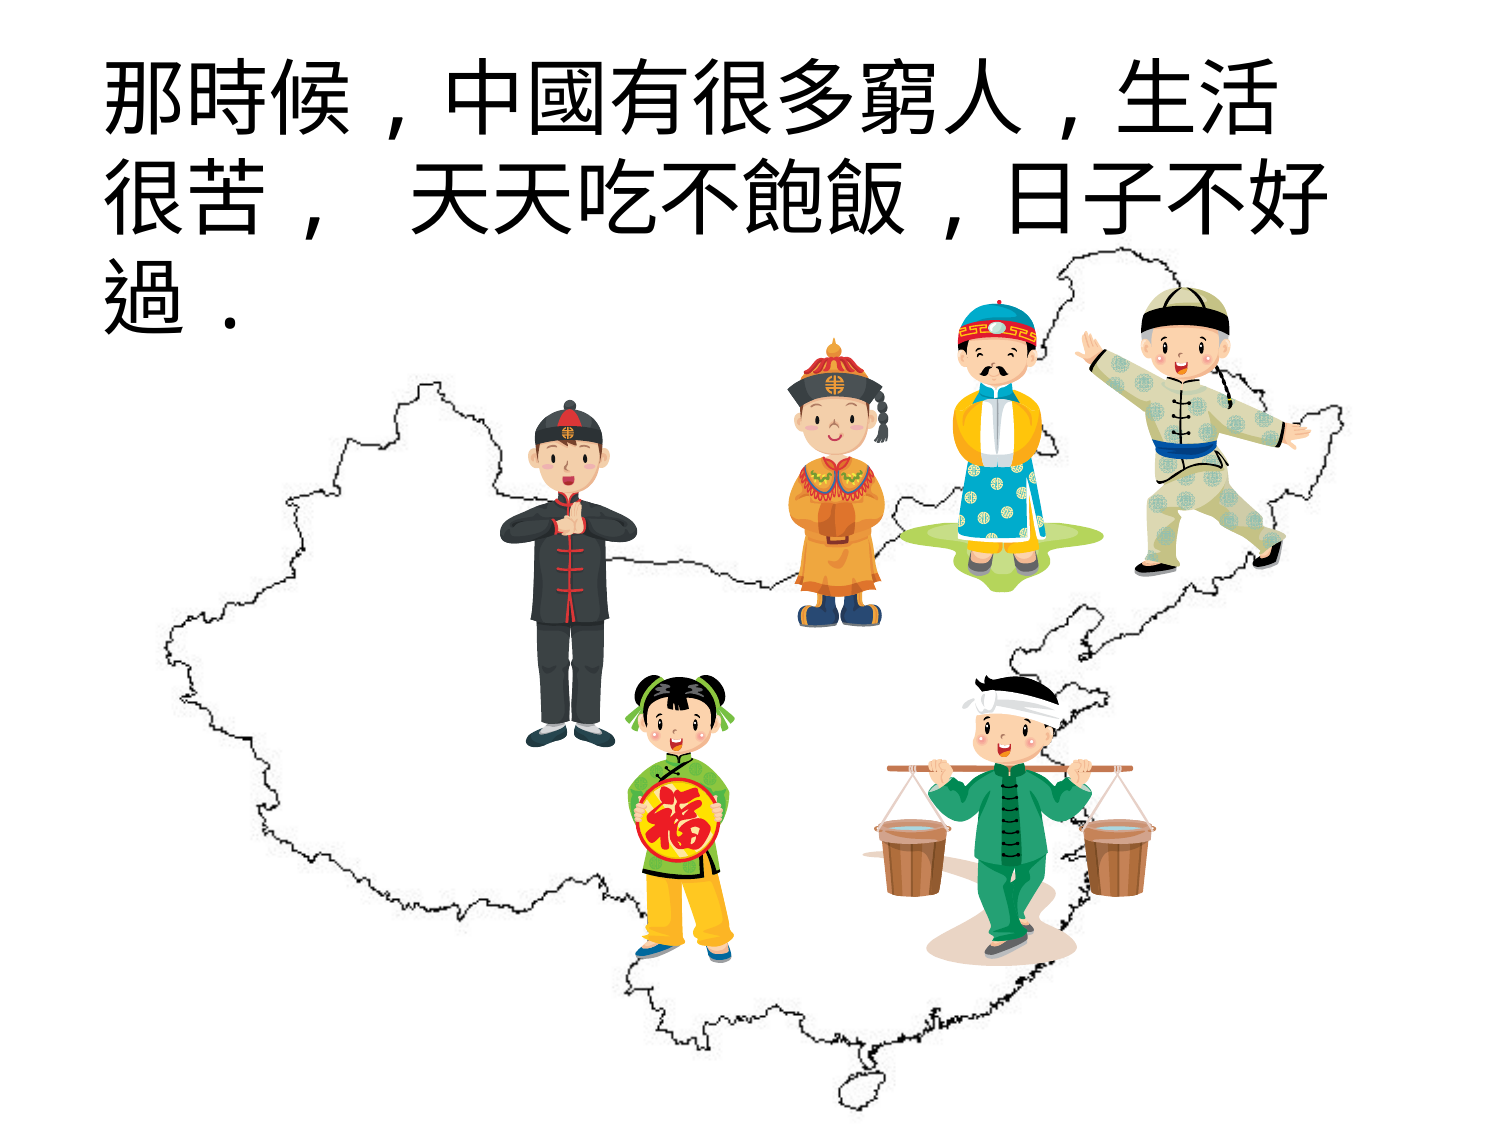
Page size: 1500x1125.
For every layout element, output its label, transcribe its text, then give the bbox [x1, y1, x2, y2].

picture [124, 187, 1426, 1125]
text_box 那時候,中國有很多窮人,生活很苦, 天天吃不飽飯,日子不好過. [87, 37, 1363, 353]
